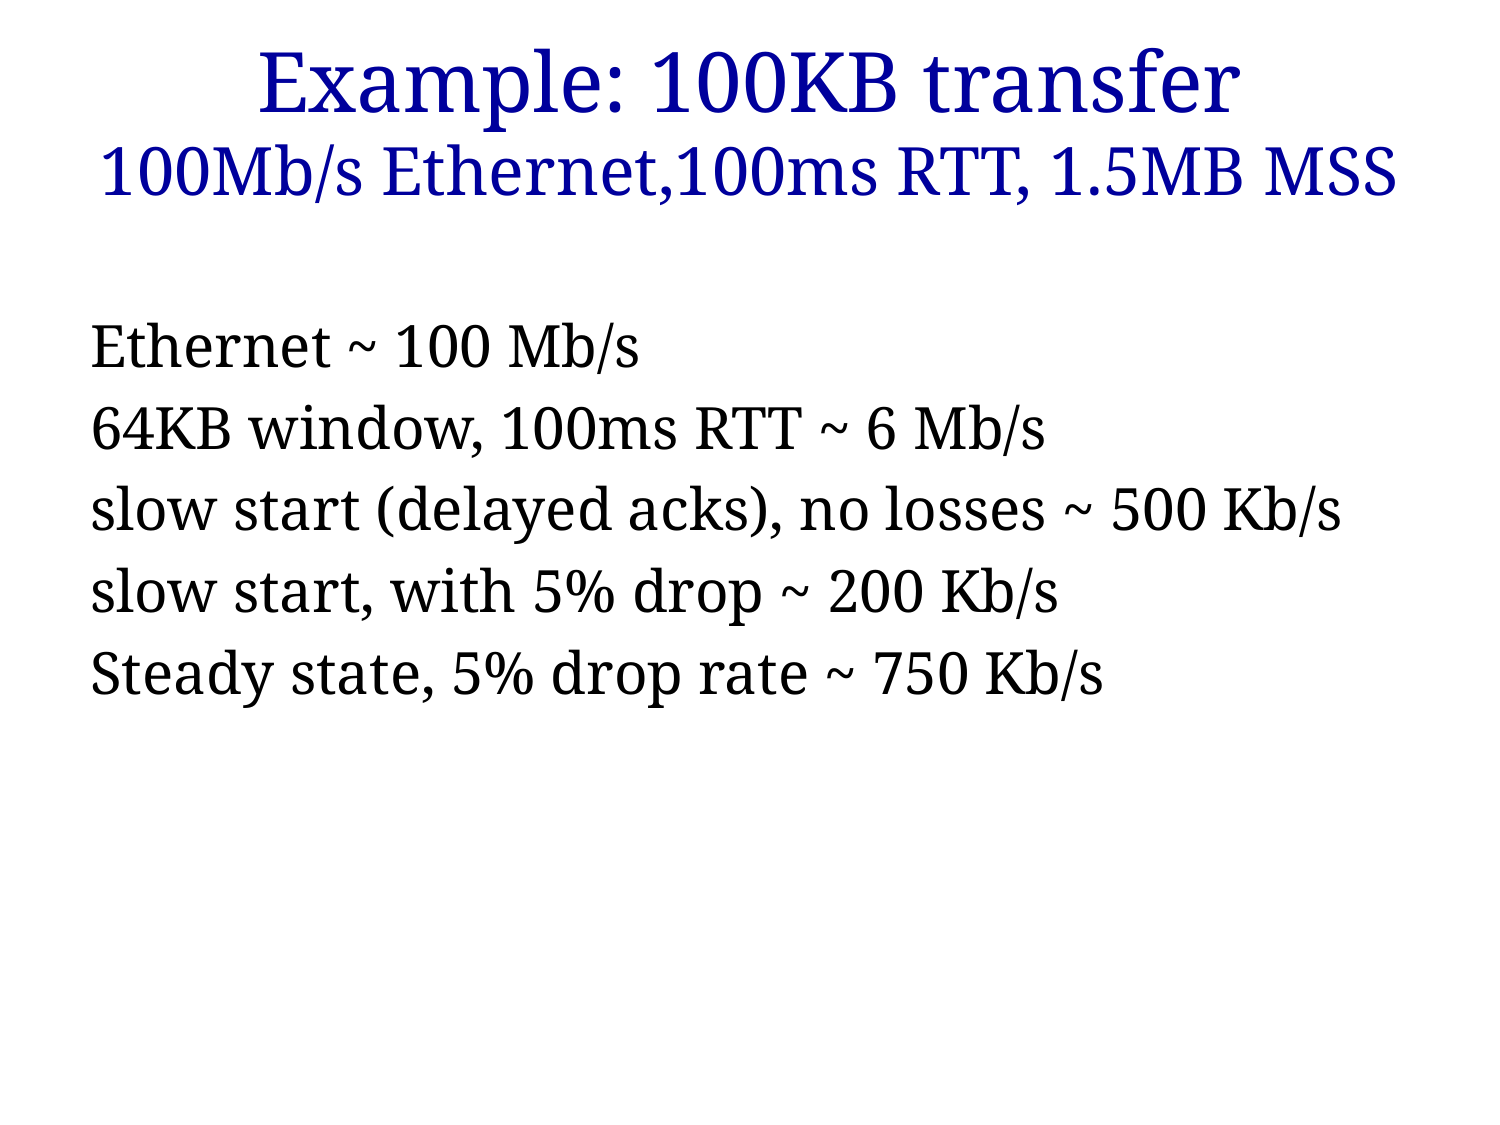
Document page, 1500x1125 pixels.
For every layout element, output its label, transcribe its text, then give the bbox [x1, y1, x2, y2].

title Example: 100KB transfer 100Mb/s Ethernet,100ms RTT, 1.5MB MSS [74, 47, 1426, 191]
list Ethernet ~ 100 Mb/s 64KB window, 100ms RTT ~ 6 Mb/s slow start (delayed acks), no losses ~ 500 Kb/s slow start, with 5% drop ~ 200 Kb/s Steady state, 5% drop rate ~ 750 Kb/s [74, 219, 1426, 963]
